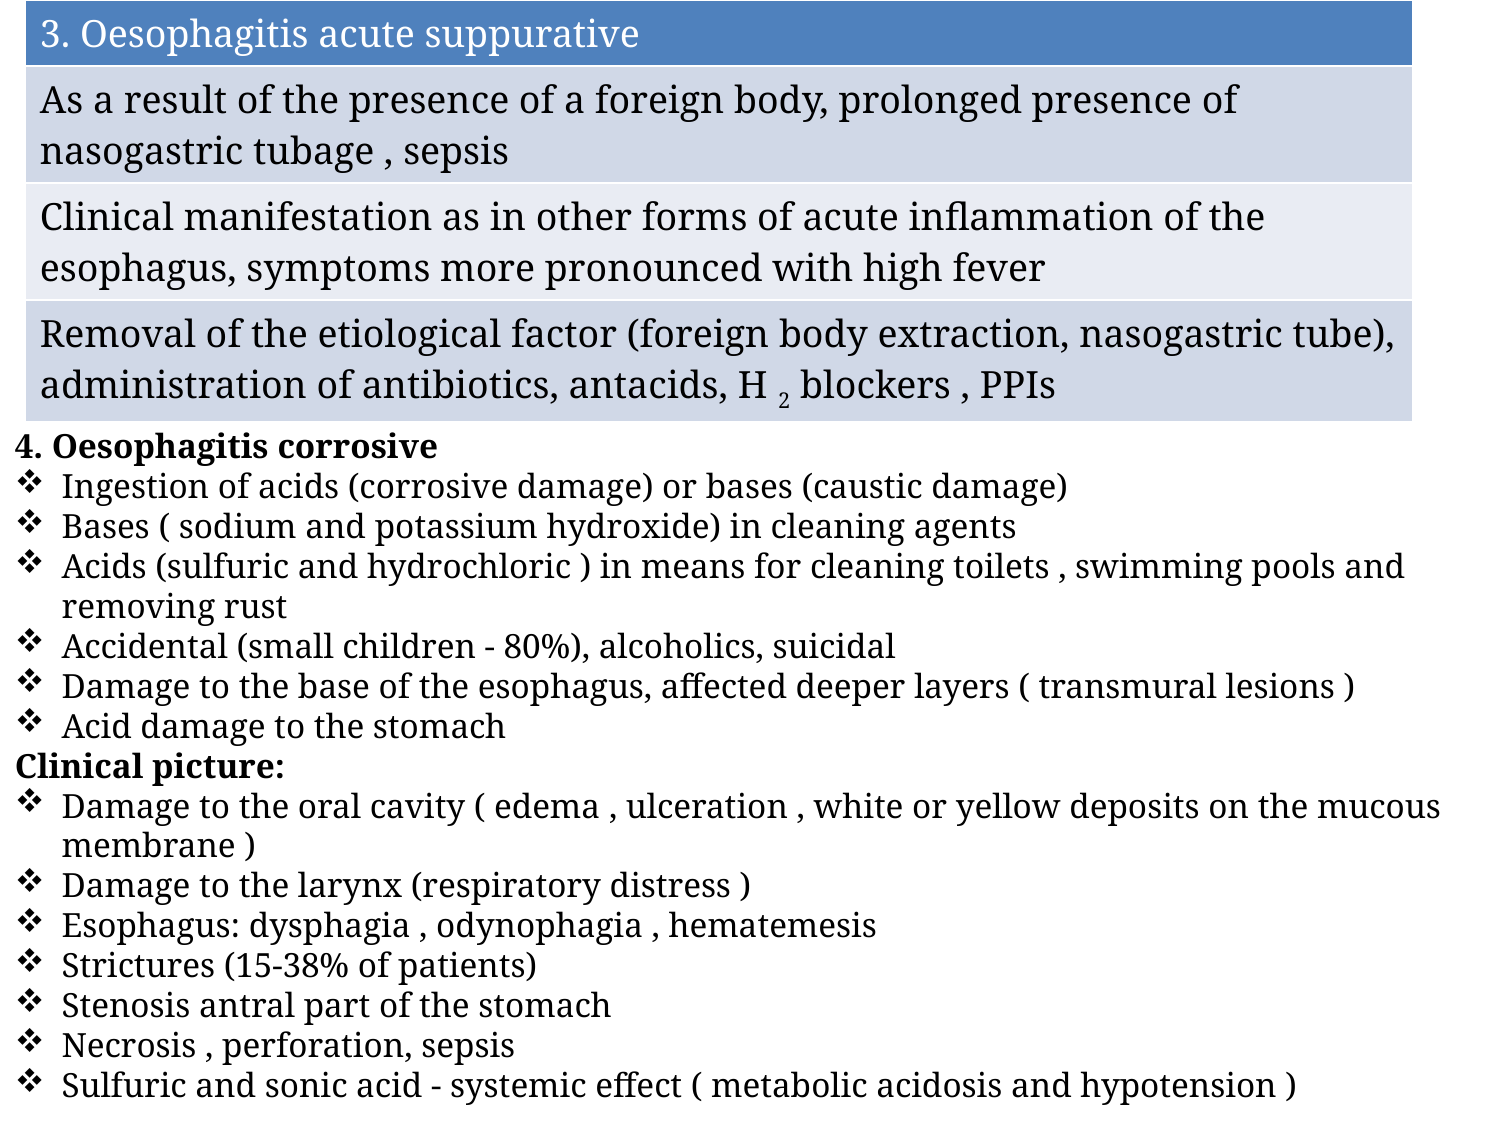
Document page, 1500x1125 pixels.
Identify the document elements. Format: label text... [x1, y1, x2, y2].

table_cell Clinical manifestation as in other forms of acute inflammation of the esophagus, symptoms more pronounced with high fever [26, 184, 1412, 299]
table_cell Removal of the etiological factor (foreign body extraction, nasogastric tube), administration of antibiotics, antacids, H 2 blockers , PPIs [26, 301, 1412, 418]
text_box 4. Oesophagitis corrosive Ingestion of acids (corrosive damage) or bases (caustic damage) Bases ( sodium and potassium hydroxide) in cleaning agents Acids (sulfuric and hydrochloric ) in means for cleaning toilets , swimming pools and removing rust Accidental (small children - 80%), alcoholics, suicidal Damage to the base of the esophagus, affected deeper layers ( transmural lesions ) Acid damage to the stomach Clinical picture: Damage to the oral cavity ( edema , ulceration , white or yellow deposits on the mucous membrane ) Damage to the larynx (respiratory distress ) Esophagus: dysphagia , odynophagia , hematemesis Strictures (15-38% of patients) Stenosis antral part of the stomach Necrosis , perforation, sepsis Sulfuric and sonic acid - systemic effect ( metabolic acidosis and hypotension ) [0, 418, 1500, 1125]
table_cell As a result of the presence of a foreign body, prolonged presence of nasogastric tubage , sepsis [26, 67, 1412, 182]
table_header 3. Oesophagitis acute suppurative [26, 1, 1412, 65]
